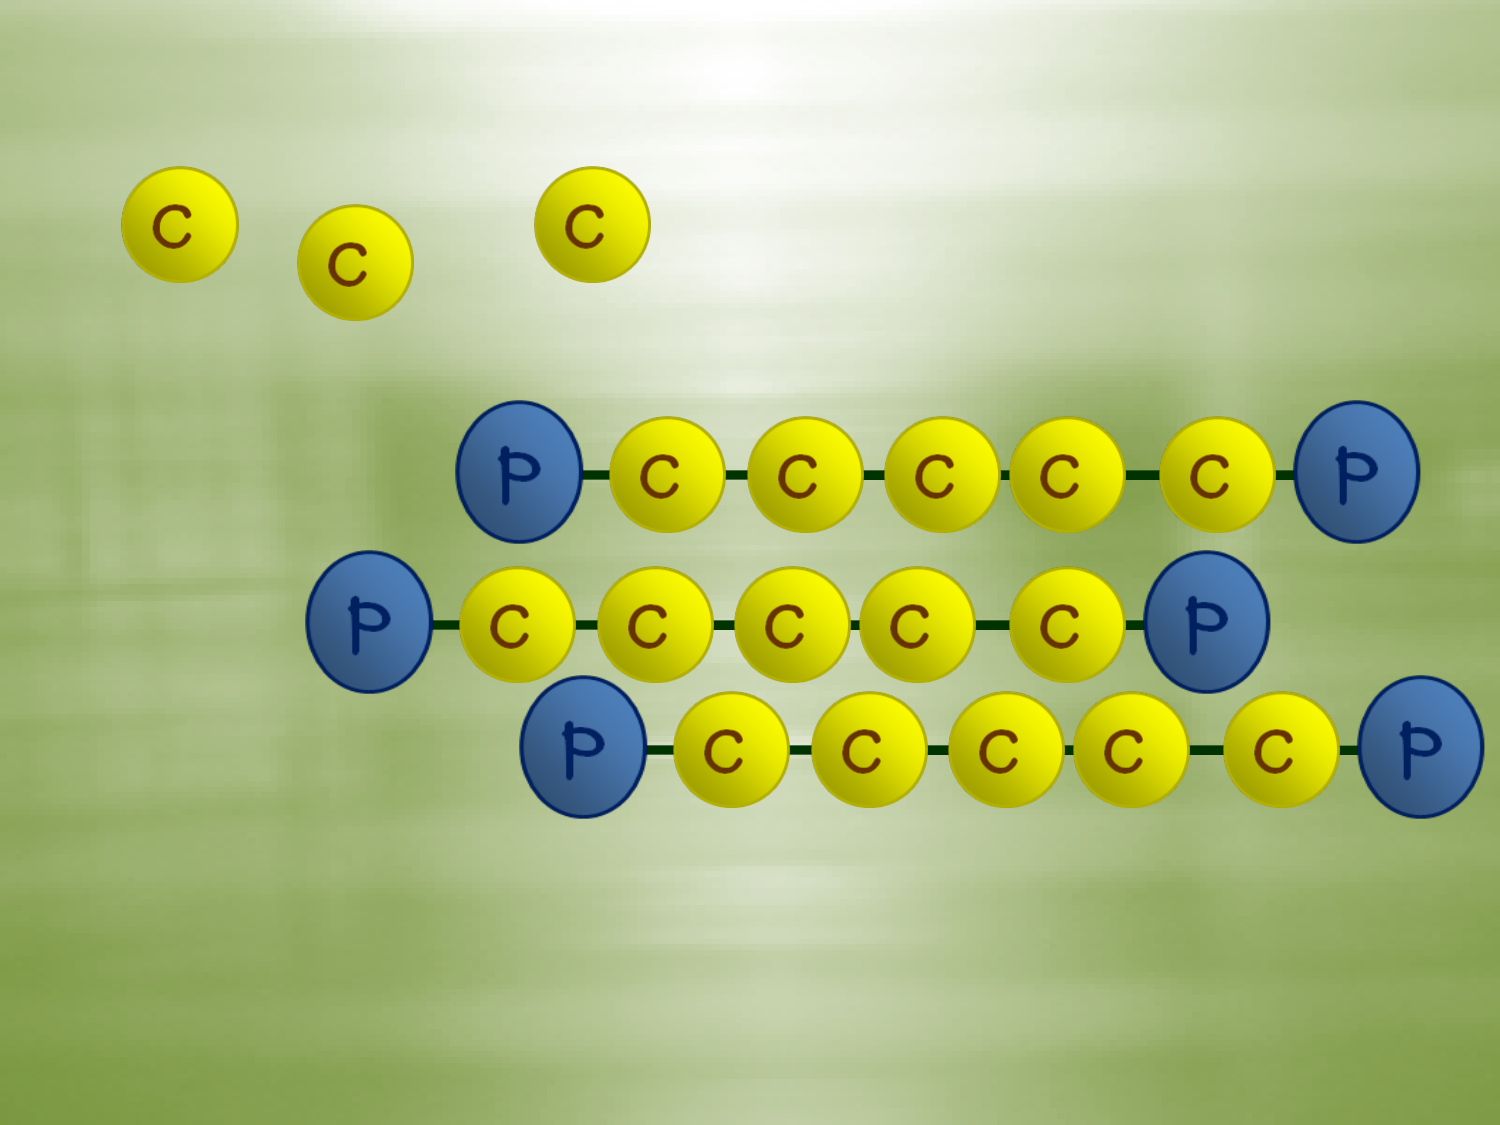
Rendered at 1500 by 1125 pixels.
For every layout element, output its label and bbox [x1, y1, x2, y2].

text_box [287, 549, 1287, 695]
picture [0, 0, 1500, 1125]
text_box [501, 674, 1500, 820]
text_box [437, 399, 1437, 545]
